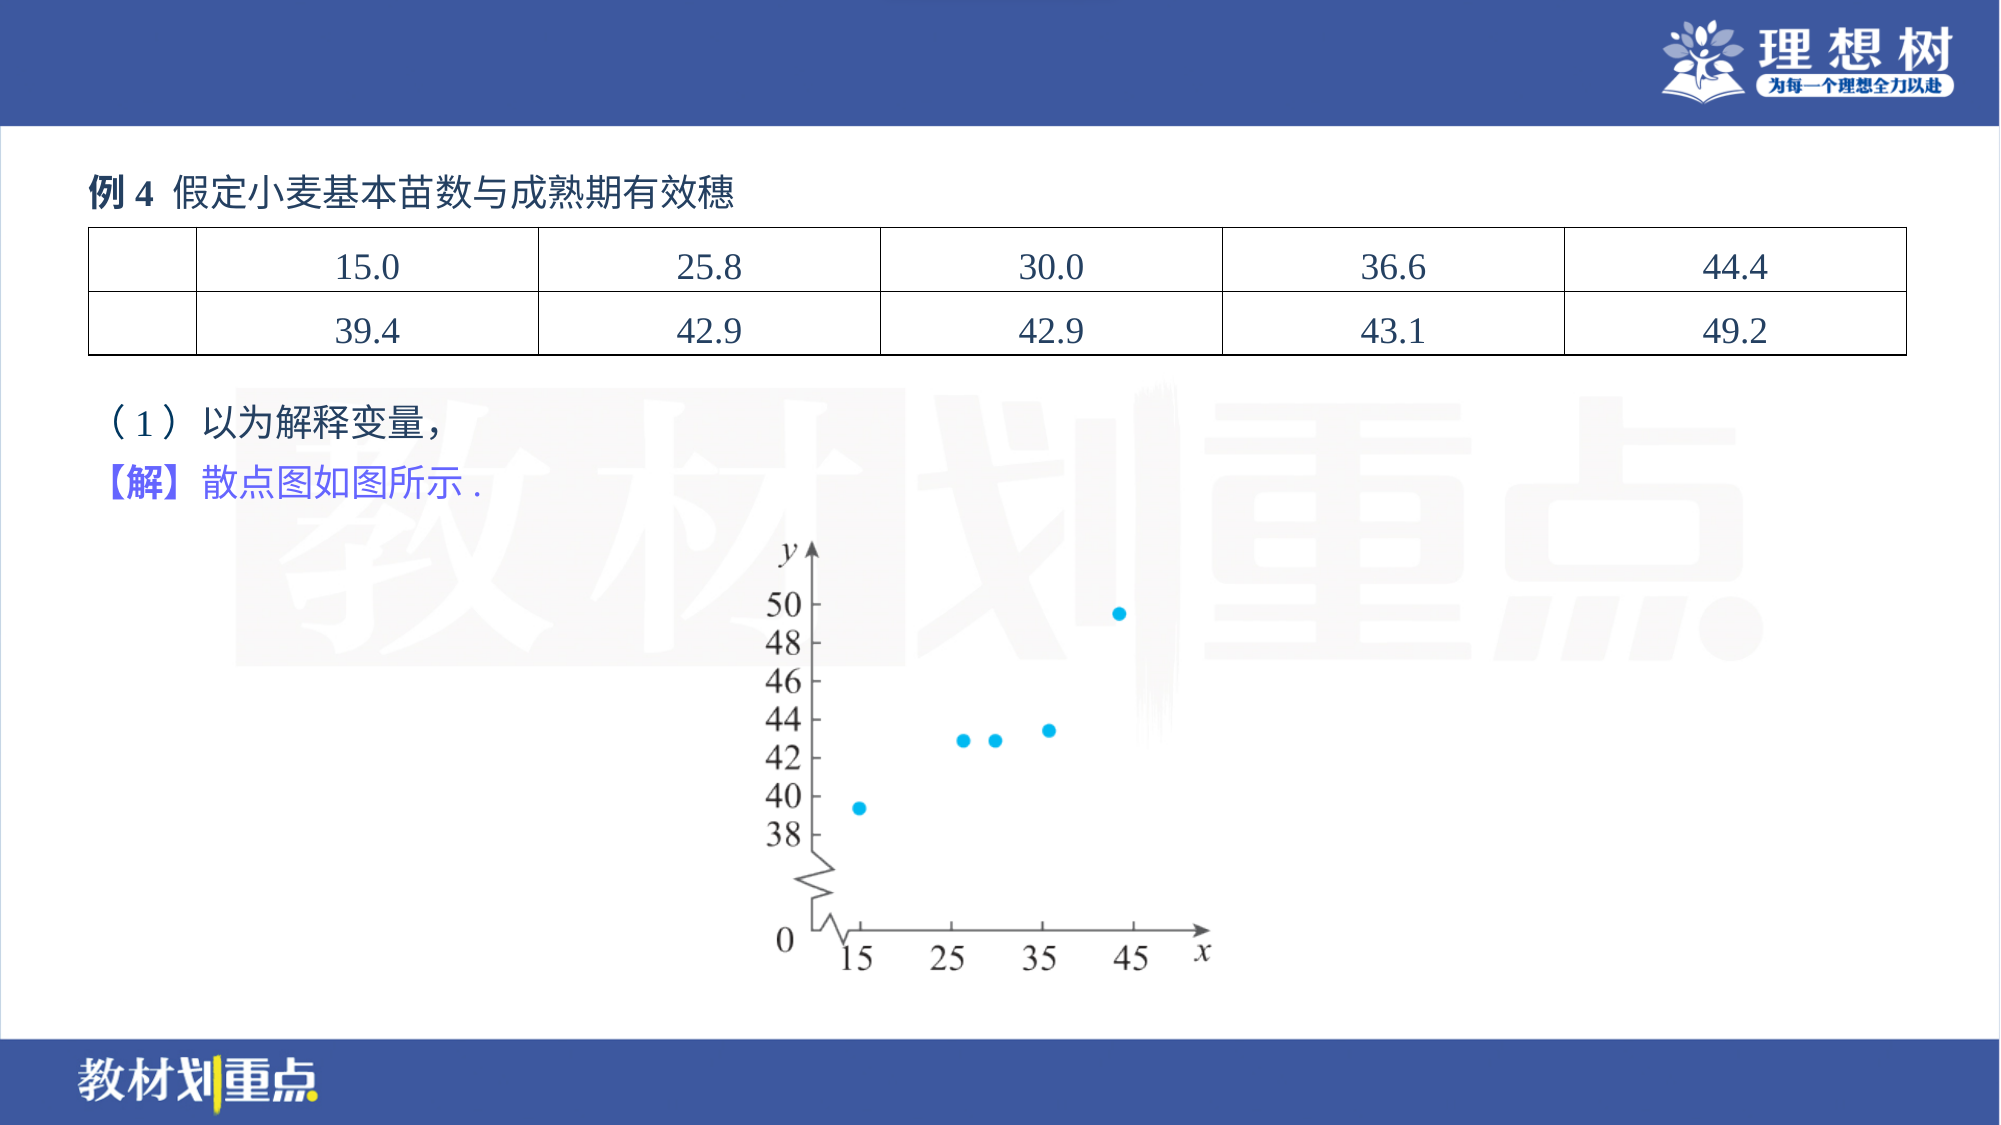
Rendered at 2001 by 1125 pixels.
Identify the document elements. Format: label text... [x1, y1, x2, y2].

text_box 【解】散点图如图所示. [88, 437, 1911, 497]
picture [0, 0, 2000, 1125]
